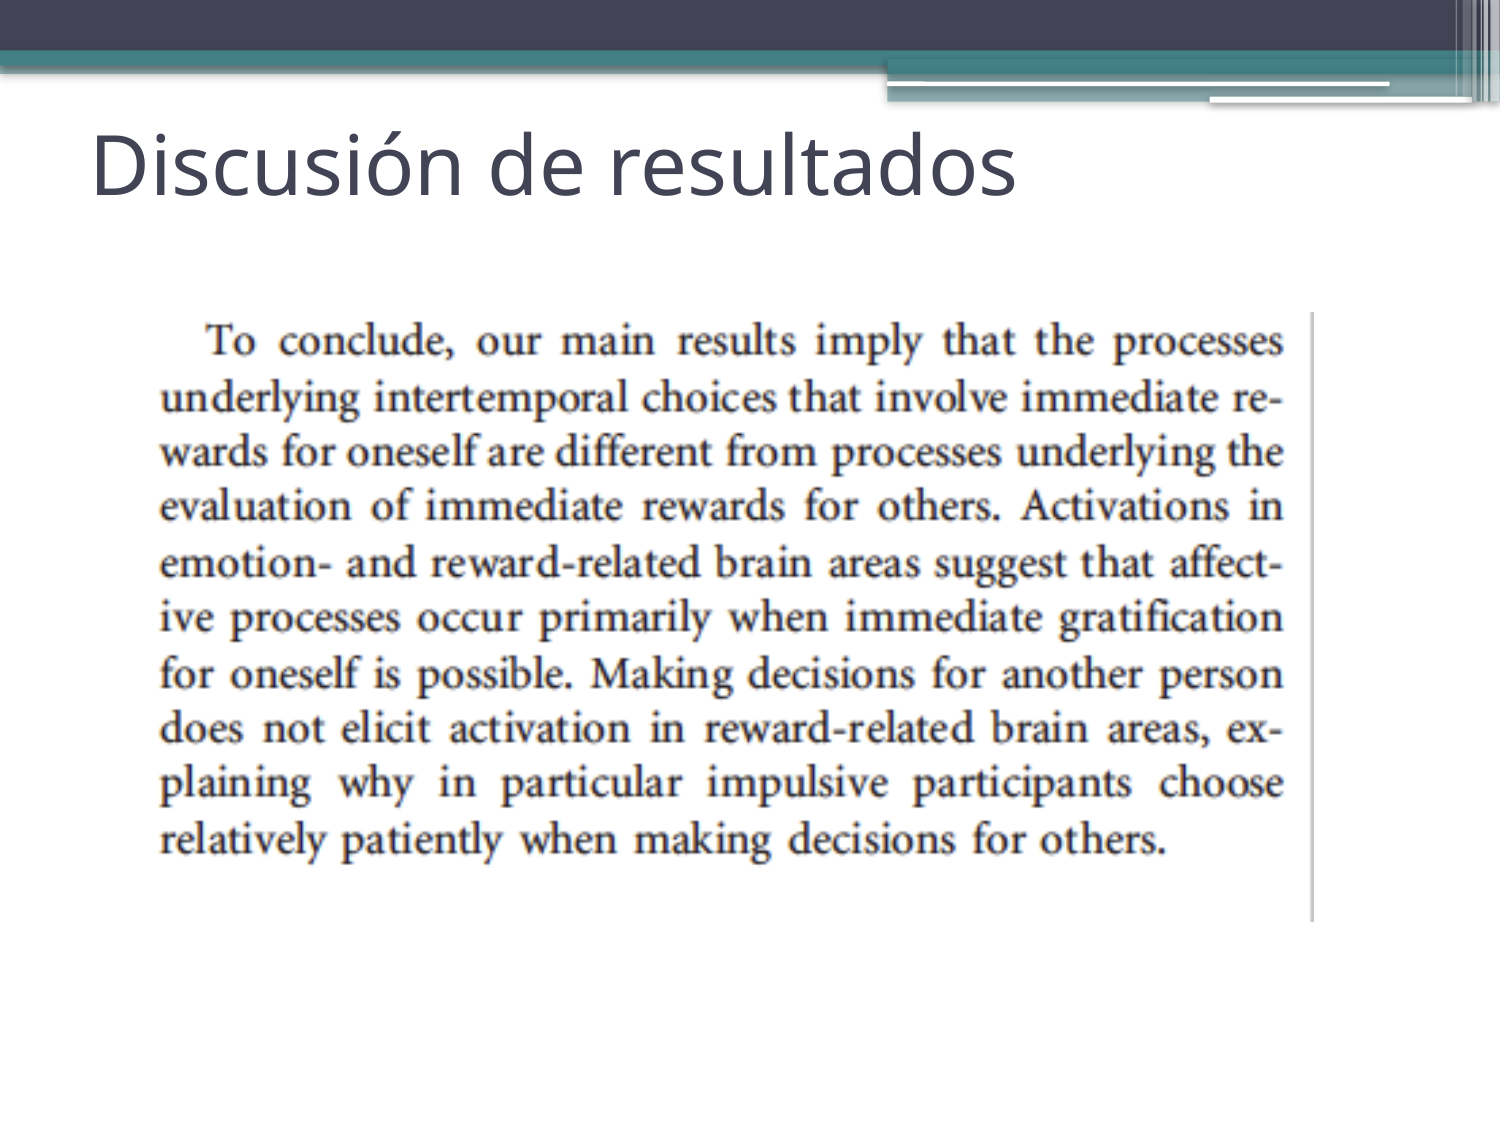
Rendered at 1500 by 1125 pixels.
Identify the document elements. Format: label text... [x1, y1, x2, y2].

title Discusión de resultados [75, 75, 1425, 250]
picture [124, 312, 1315, 923]
